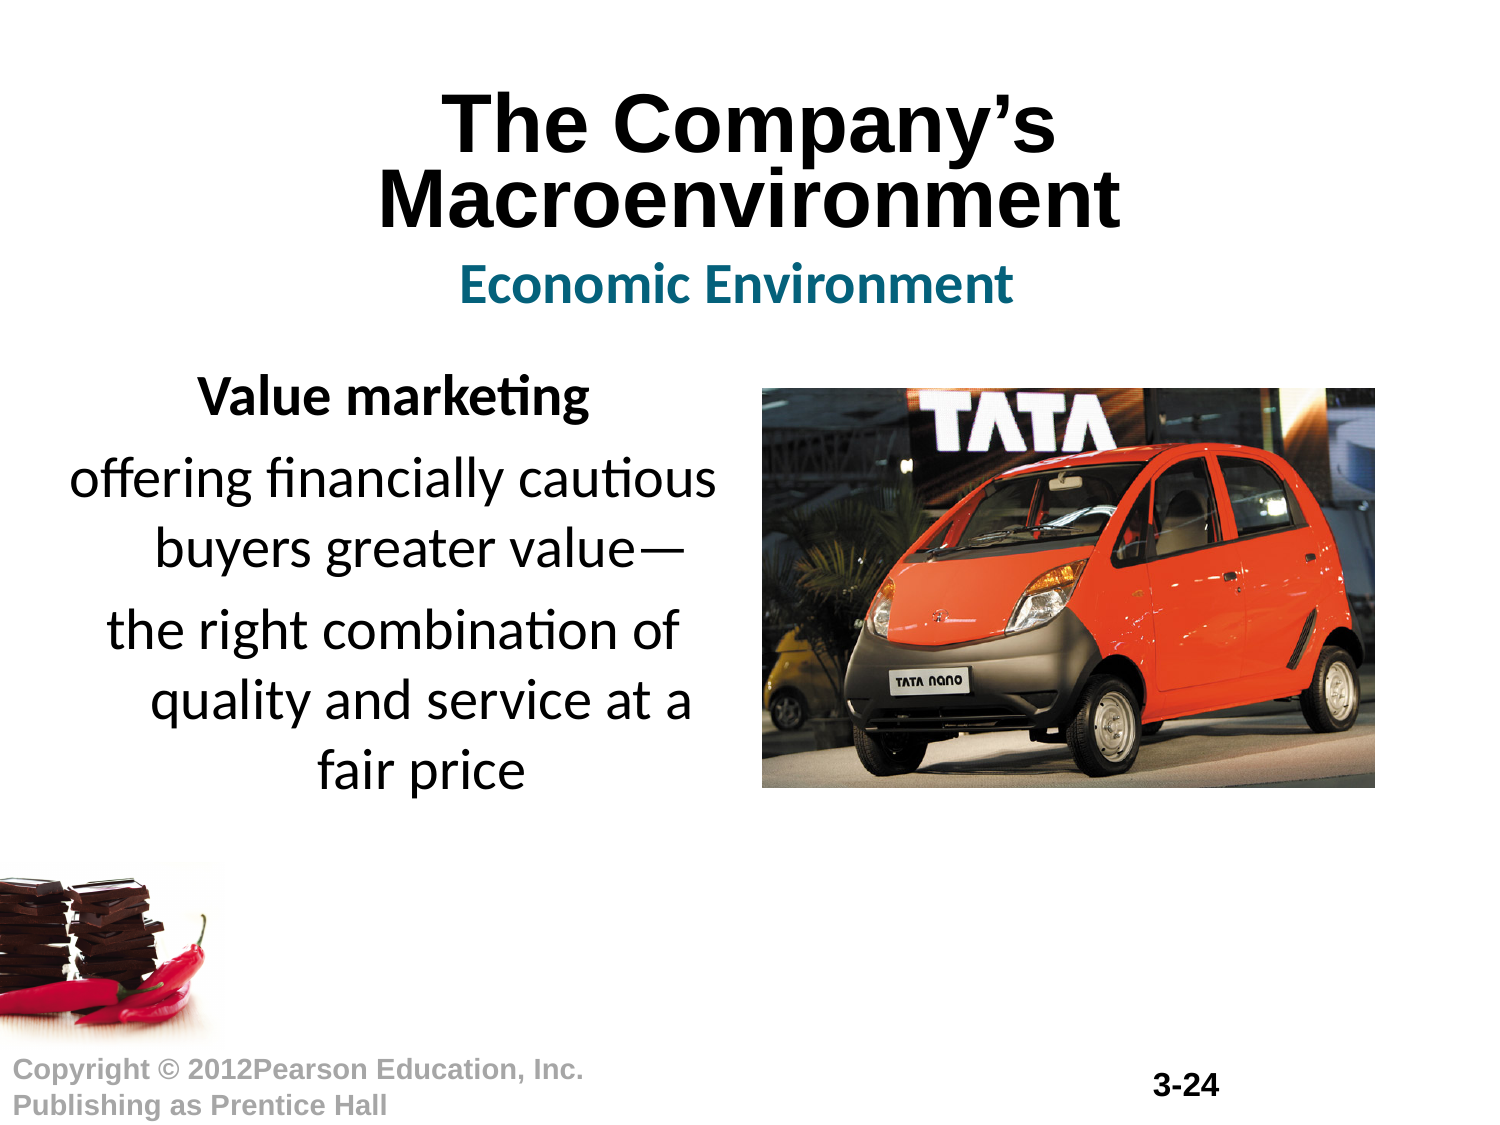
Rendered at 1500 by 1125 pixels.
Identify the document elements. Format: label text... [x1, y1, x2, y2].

list Value marketing offering financially cautious buyers greater value— the right combination of quality and service at a fair price [37, 349, 751, 1026]
title The Company’s Macroenvironment [112, 37, 1388, 226]
picture [0, 862, 225, 1050]
list Economic Environment [149, 237, 1326, 301]
picture [762, 388, 1376, 788]
